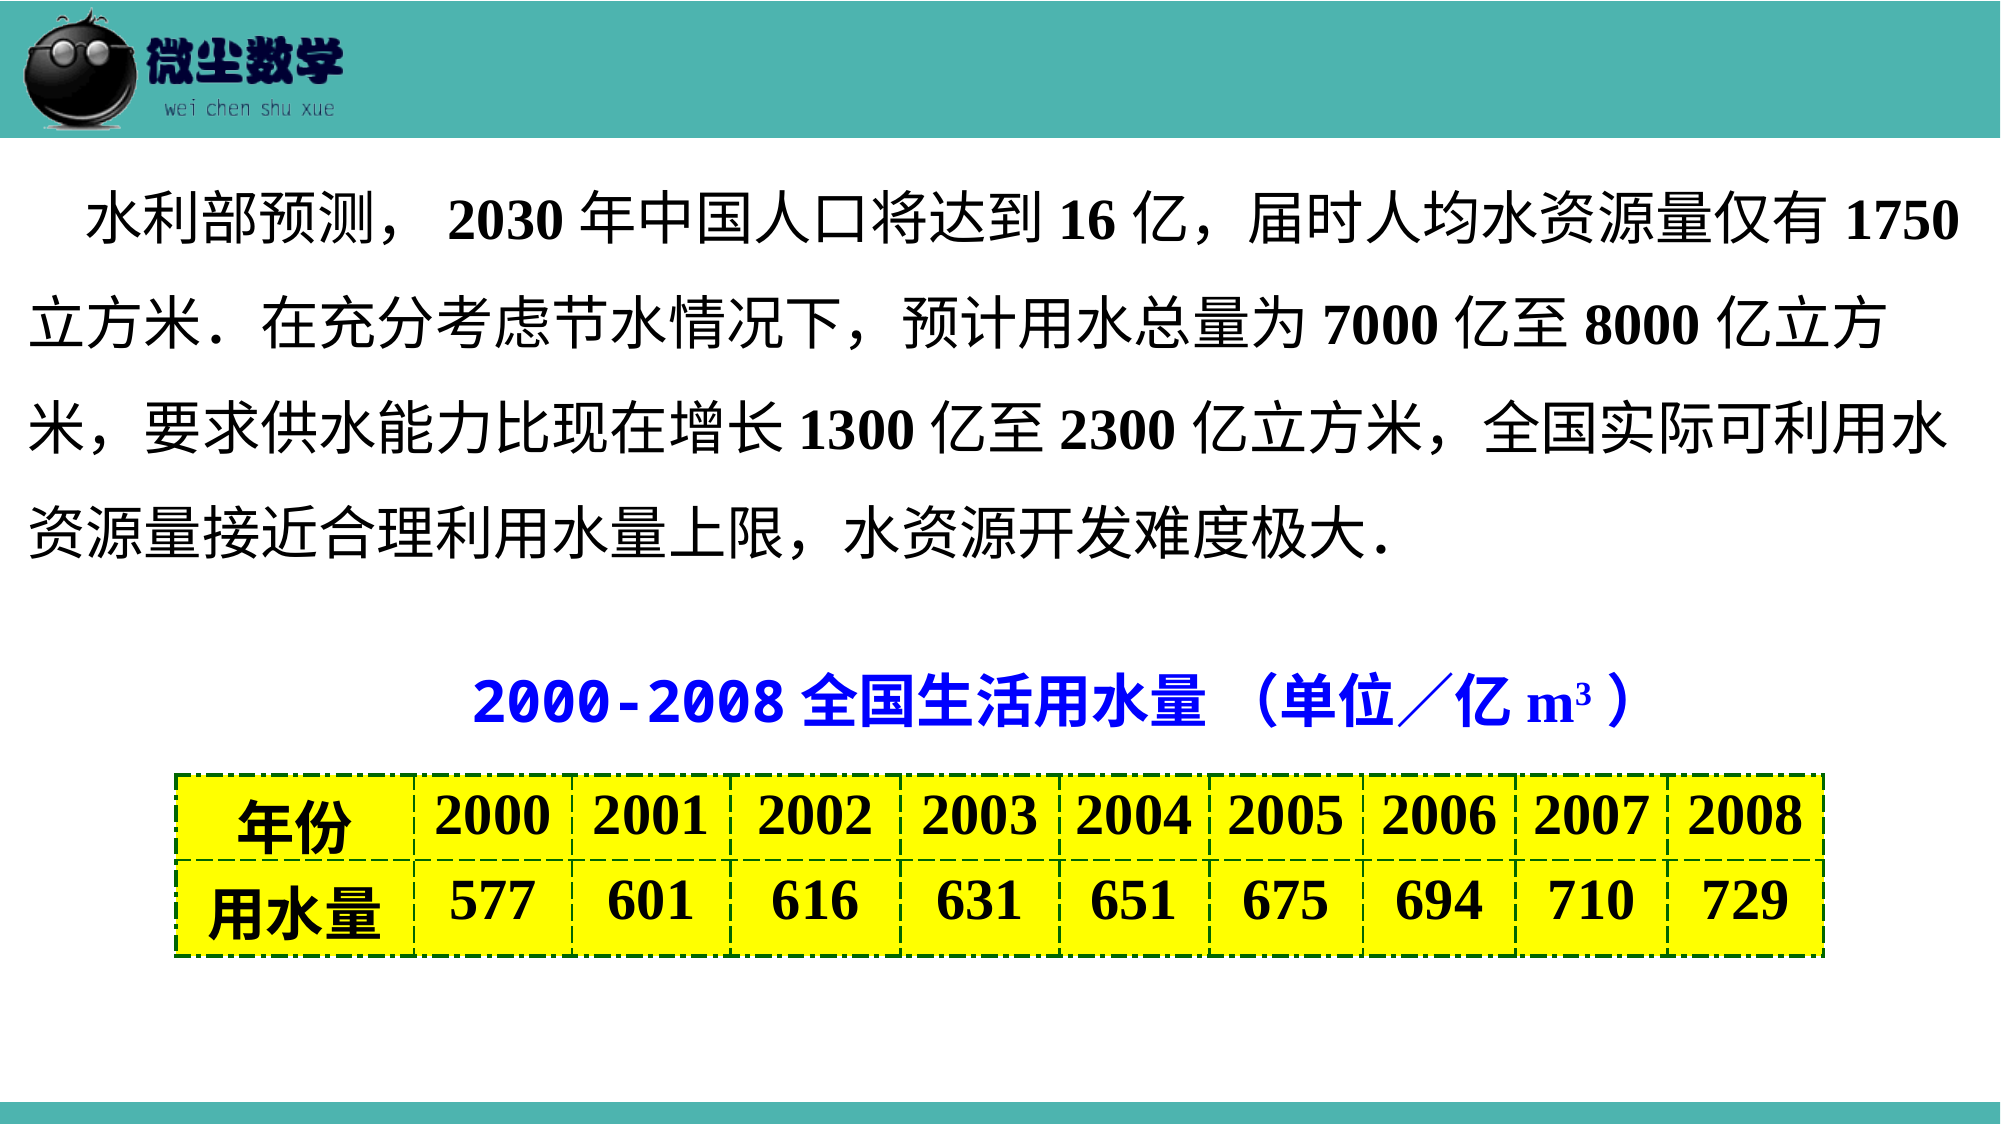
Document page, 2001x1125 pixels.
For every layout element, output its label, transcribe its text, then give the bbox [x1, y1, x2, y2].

table_header 2007 [1516, 775, 1668, 860]
table_header 2000 [414, 775, 572, 860]
table_cell 601 [572, 860, 731, 956]
table_cell 用水量 [176, 860, 414, 956]
table_header 2006 [1363, 775, 1516, 860]
table_header 2001 [572, 775, 731, 860]
table_header 2003 [901, 775, 1059, 860]
table_header 2004 [1059, 775, 1209, 860]
text_box 2000-2008全国生活用水量 （单位／亿m3） [456, 656, 1691, 775]
table_cell 577 [414, 860, 572, 956]
table_cell 675 [1209, 860, 1363, 956]
text_box 水利部预测，2030年中国人口将达到16亿，届时人均水资源量仅有1750立方米．在充分考虑节水情况下，预计用水总量为7000亿至8000亿立方米，要求供水能力比现在增长1300亿至2300亿立方米，全国实际可利用水资源量接近合理利用水量上限，水资源开发难度极大． [12, 138, 1993, 574]
table_header 2002 [731, 775, 901, 860]
table_cell 616 [731, 860, 901, 956]
picture [0, 1, 2001, 1124]
table_cell 694 [1363, 860, 1516, 956]
table_cell 631 [901, 860, 1059, 956]
table_header 年份 [176, 775, 414, 860]
table_cell 710 [1516, 860, 1668, 956]
table_header 2005 [1209, 775, 1363, 860]
table_cell 729 [1668, 860, 1824, 956]
table_header 2008 [1668, 775, 1824, 860]
table_cell 651 [1059, 860, 1209, 956]
